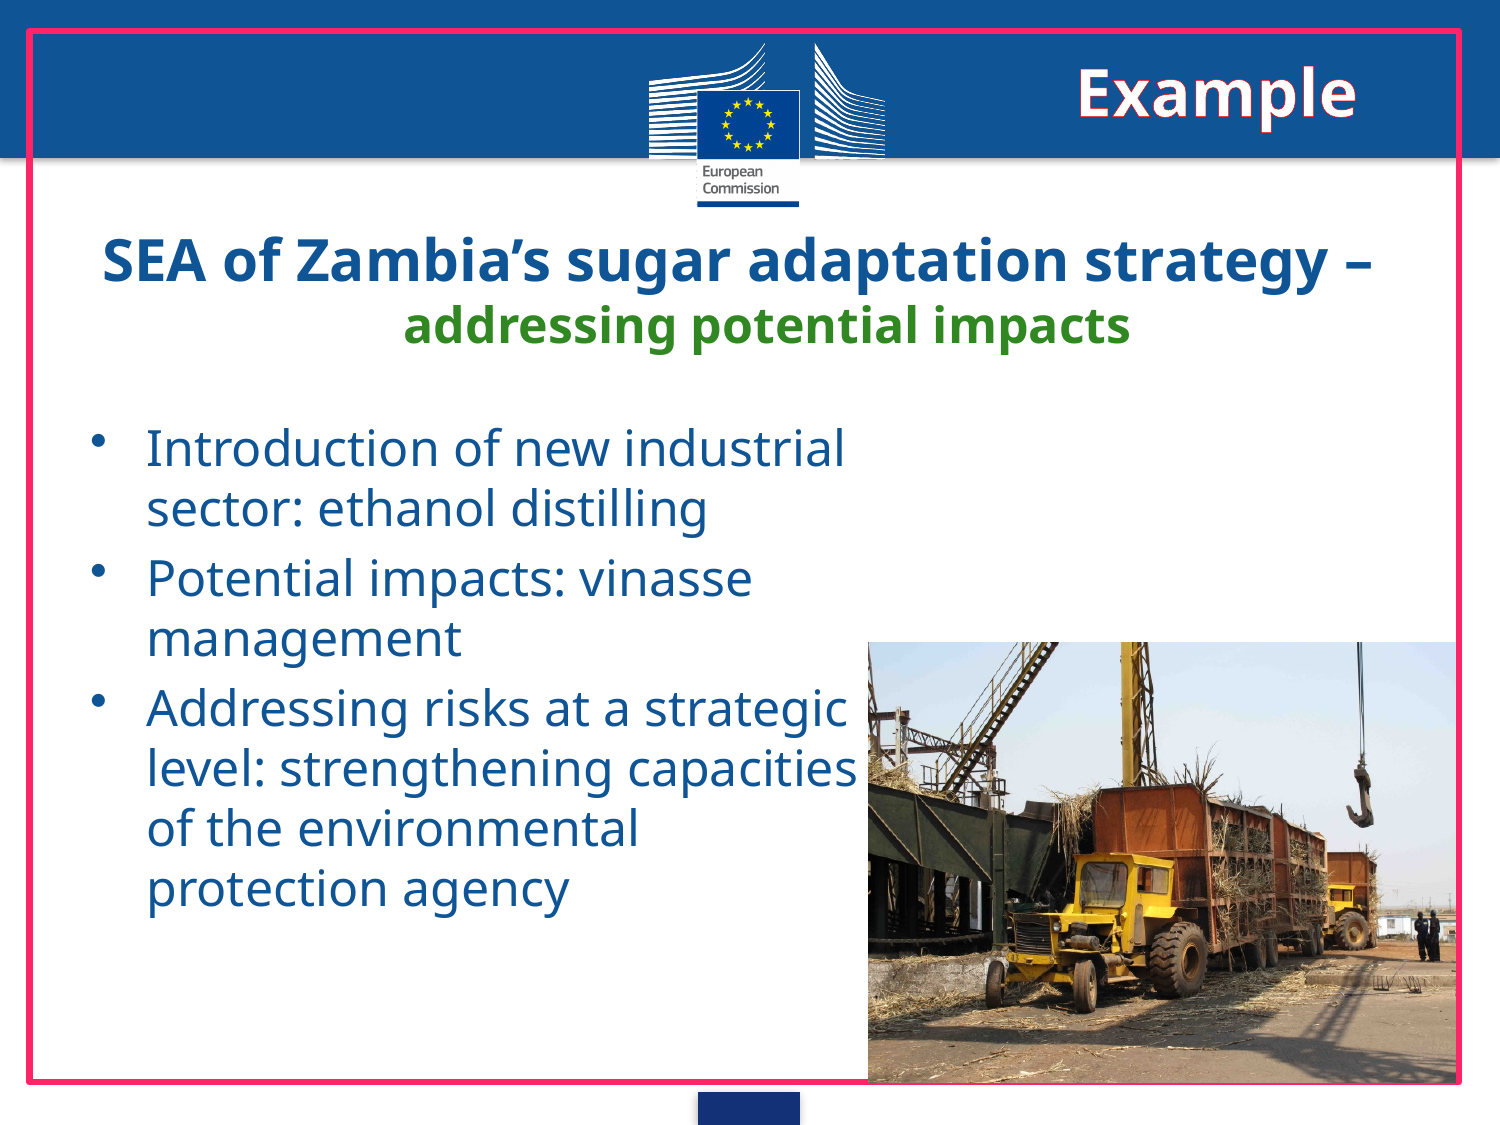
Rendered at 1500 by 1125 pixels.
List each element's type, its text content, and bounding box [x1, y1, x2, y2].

list Introduction of new industrial sector: ethanol distilling Potential impacts: vinasse management Addressing risks at a strategic level: strengthening capacities of the environmental protection agency [75, 408, 880, 988]
text_box [29, 30, 1459, 1083]
text_box Example [986, 42, 1447, 138]
picture [868, 642, 1456, 1083]
title SEA of Zambia’s sugar adaptation strategy – addressing potential impacts [64, 179, 1412, 398]
